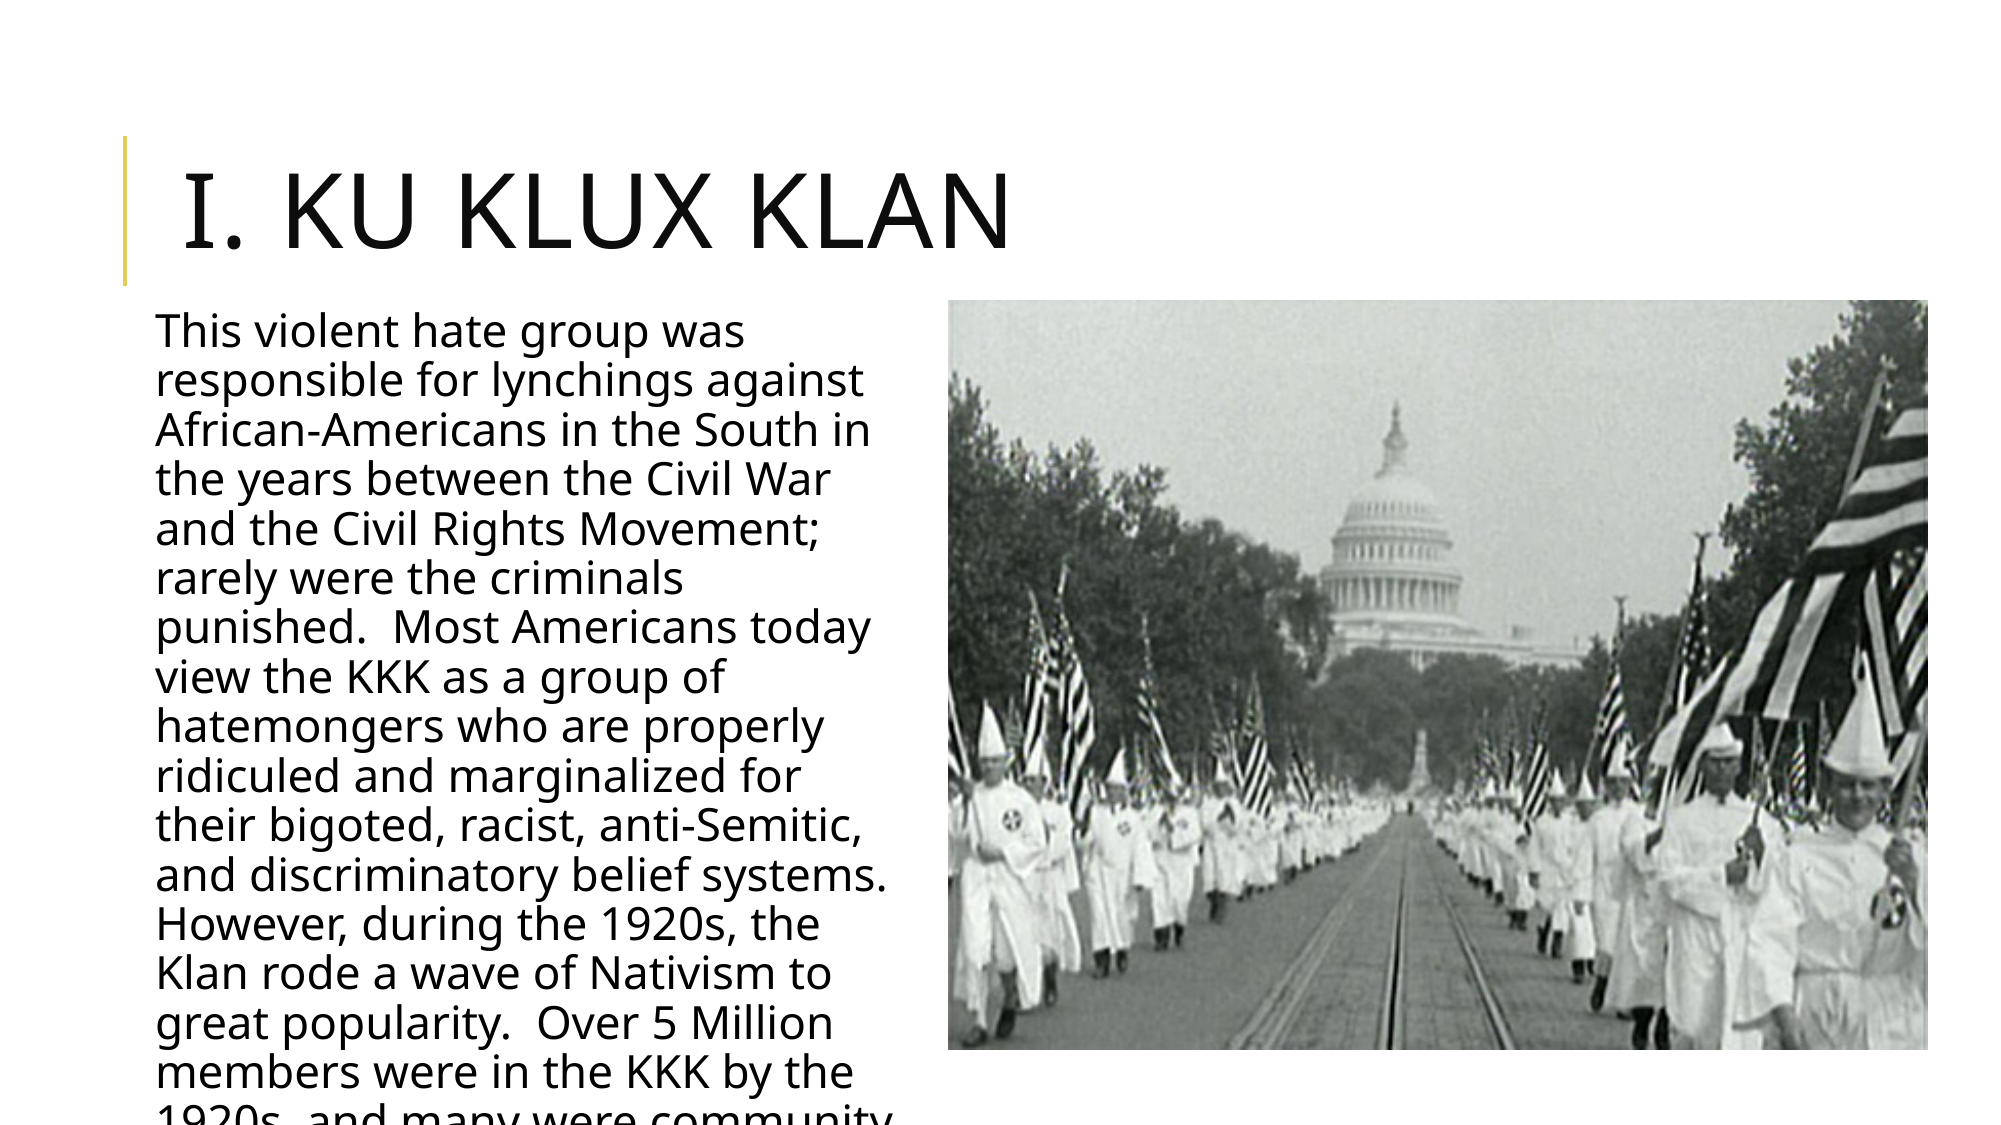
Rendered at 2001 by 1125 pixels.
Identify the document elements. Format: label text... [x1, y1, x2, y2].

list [947, 299, 1928, 1051]
title I. Ku klux klan [168, 96, 1763, 342]
list This violent hate group was responsible for lynchings against African-Americans in the South in the years between the Civil War and the Civil Rights Movement; rarely were the criminals punished. Most Americans today view the KKK as a group of hatemongers who are properly ridiculed and marginalized for their bigoted, racist, anti-Semitic, and discriminatory belief systems. However, during the 1920s, the Klan rode a wave of Nativism to great popularity. Over 5 Million members were in the KKK by the 1920s, and many were community leaders. [132, 300, 913, 1079]
